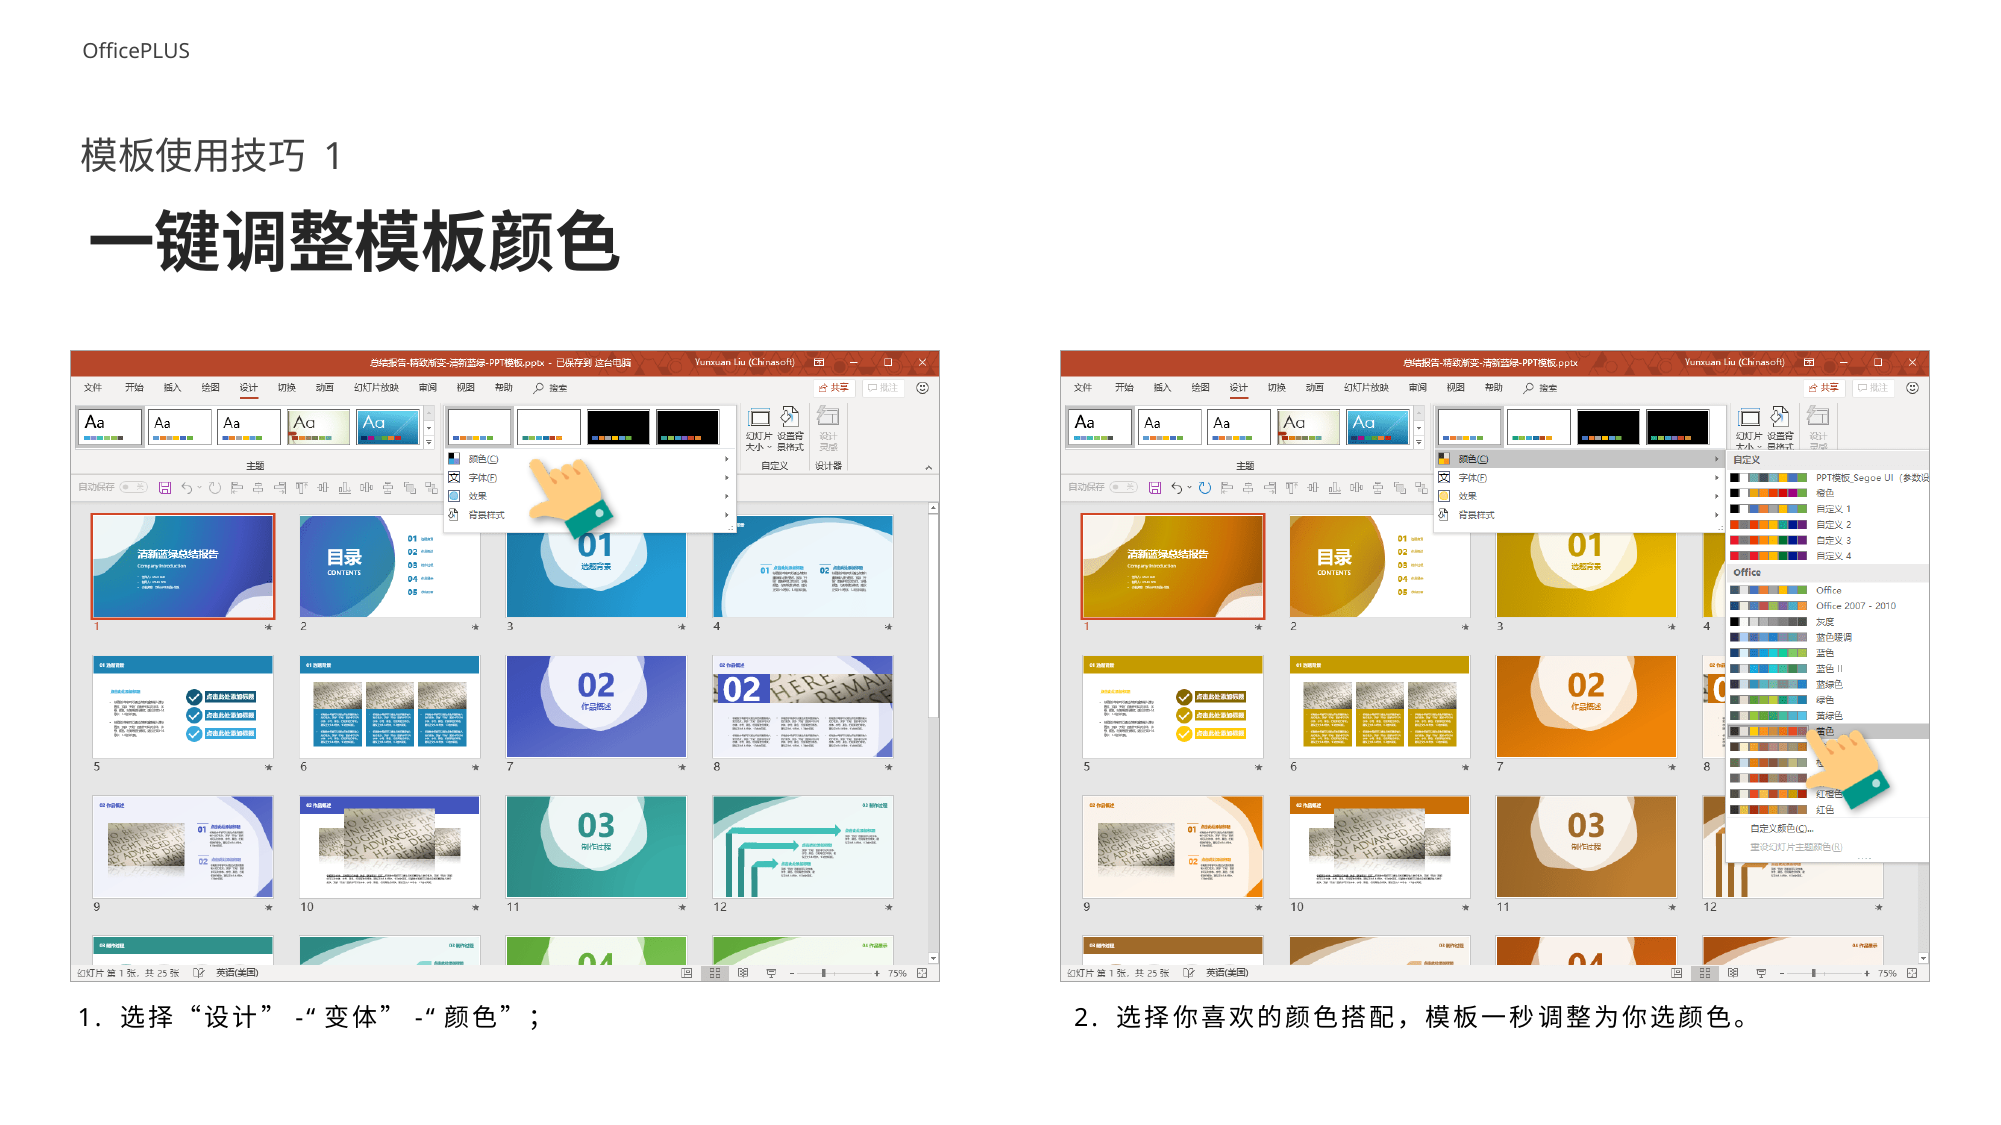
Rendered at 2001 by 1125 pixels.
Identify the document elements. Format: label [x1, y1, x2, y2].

picture [71, 351, 939, 981]
picture [1061, 351, 1929, 981]
